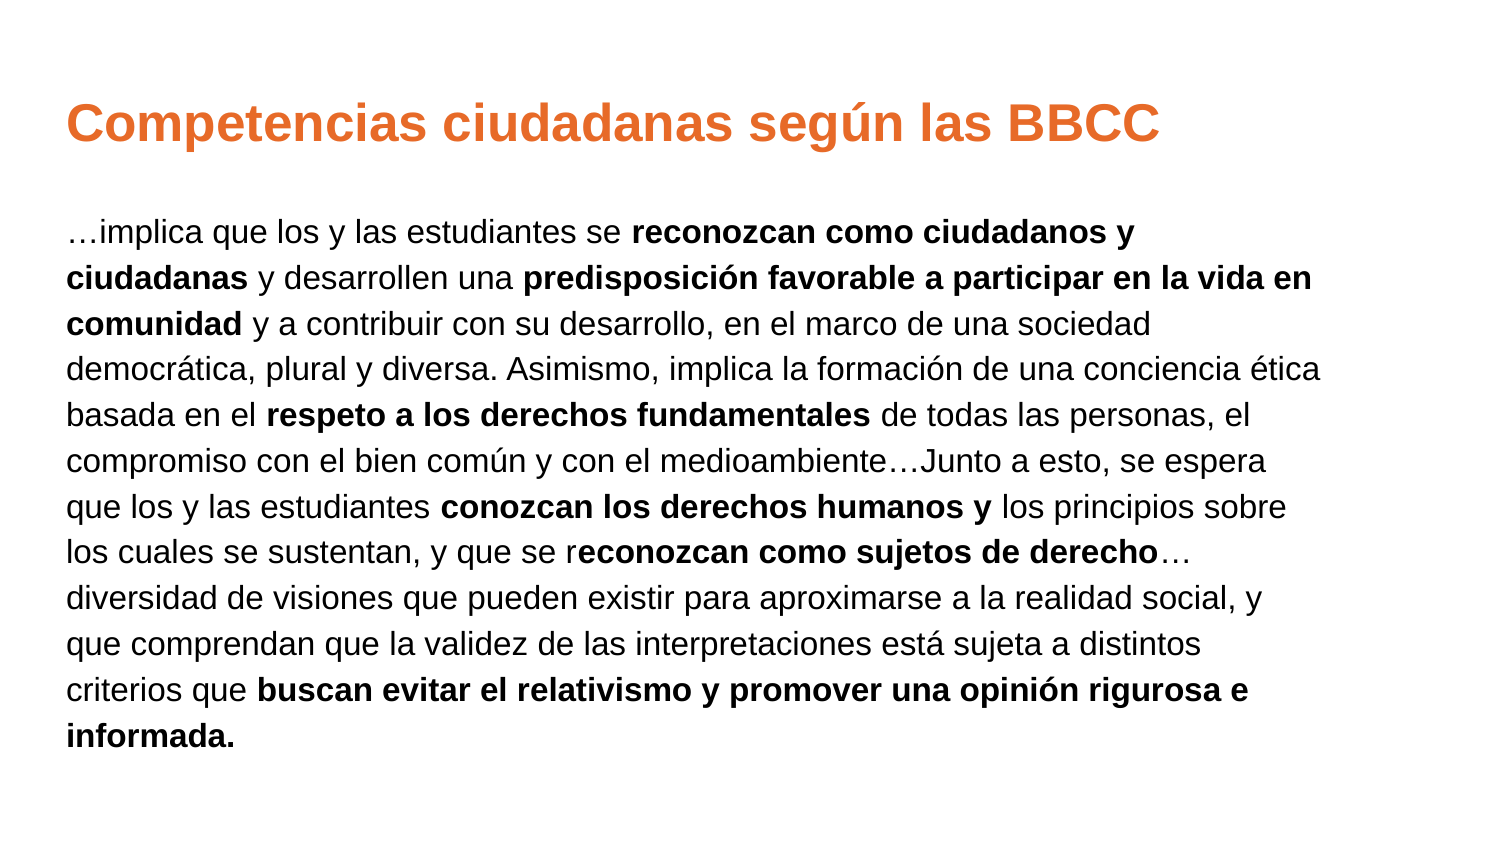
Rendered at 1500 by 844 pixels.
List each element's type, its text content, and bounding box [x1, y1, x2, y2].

title Competencias ciudadanas según las BBCC [51, 72, 1449, 167]
list …implica que los y las estudiantes se reconozcan como ciudadanos y ciudadanas y desarrollen una predisposición favorable a participar en la vida en comunidad y a contribuir con su desarrollo, en el marco de una sociedad democrática, plural y diversa. Asimismo, implica la formación de una conciencia ética basada en el respeto a los derechos fundamentales de todas las personas, el compromiso con el bien común y con el medioambiente…Junto a esto, se espera que los y las estudiantes conozcan los derechos humanos y los principios sobre los cuales se sustentan, y que se reconozcan como sujetos de derecho…diversidad de visiones que pueden existir para aproximarse a la realidad social, y que comprendan que la validez de las interpretaciones está sujeta a distintos criterios que buscan evitar el relativismo y promover una opinión rigurosa e informada. [51, 189, 1343, 807]
